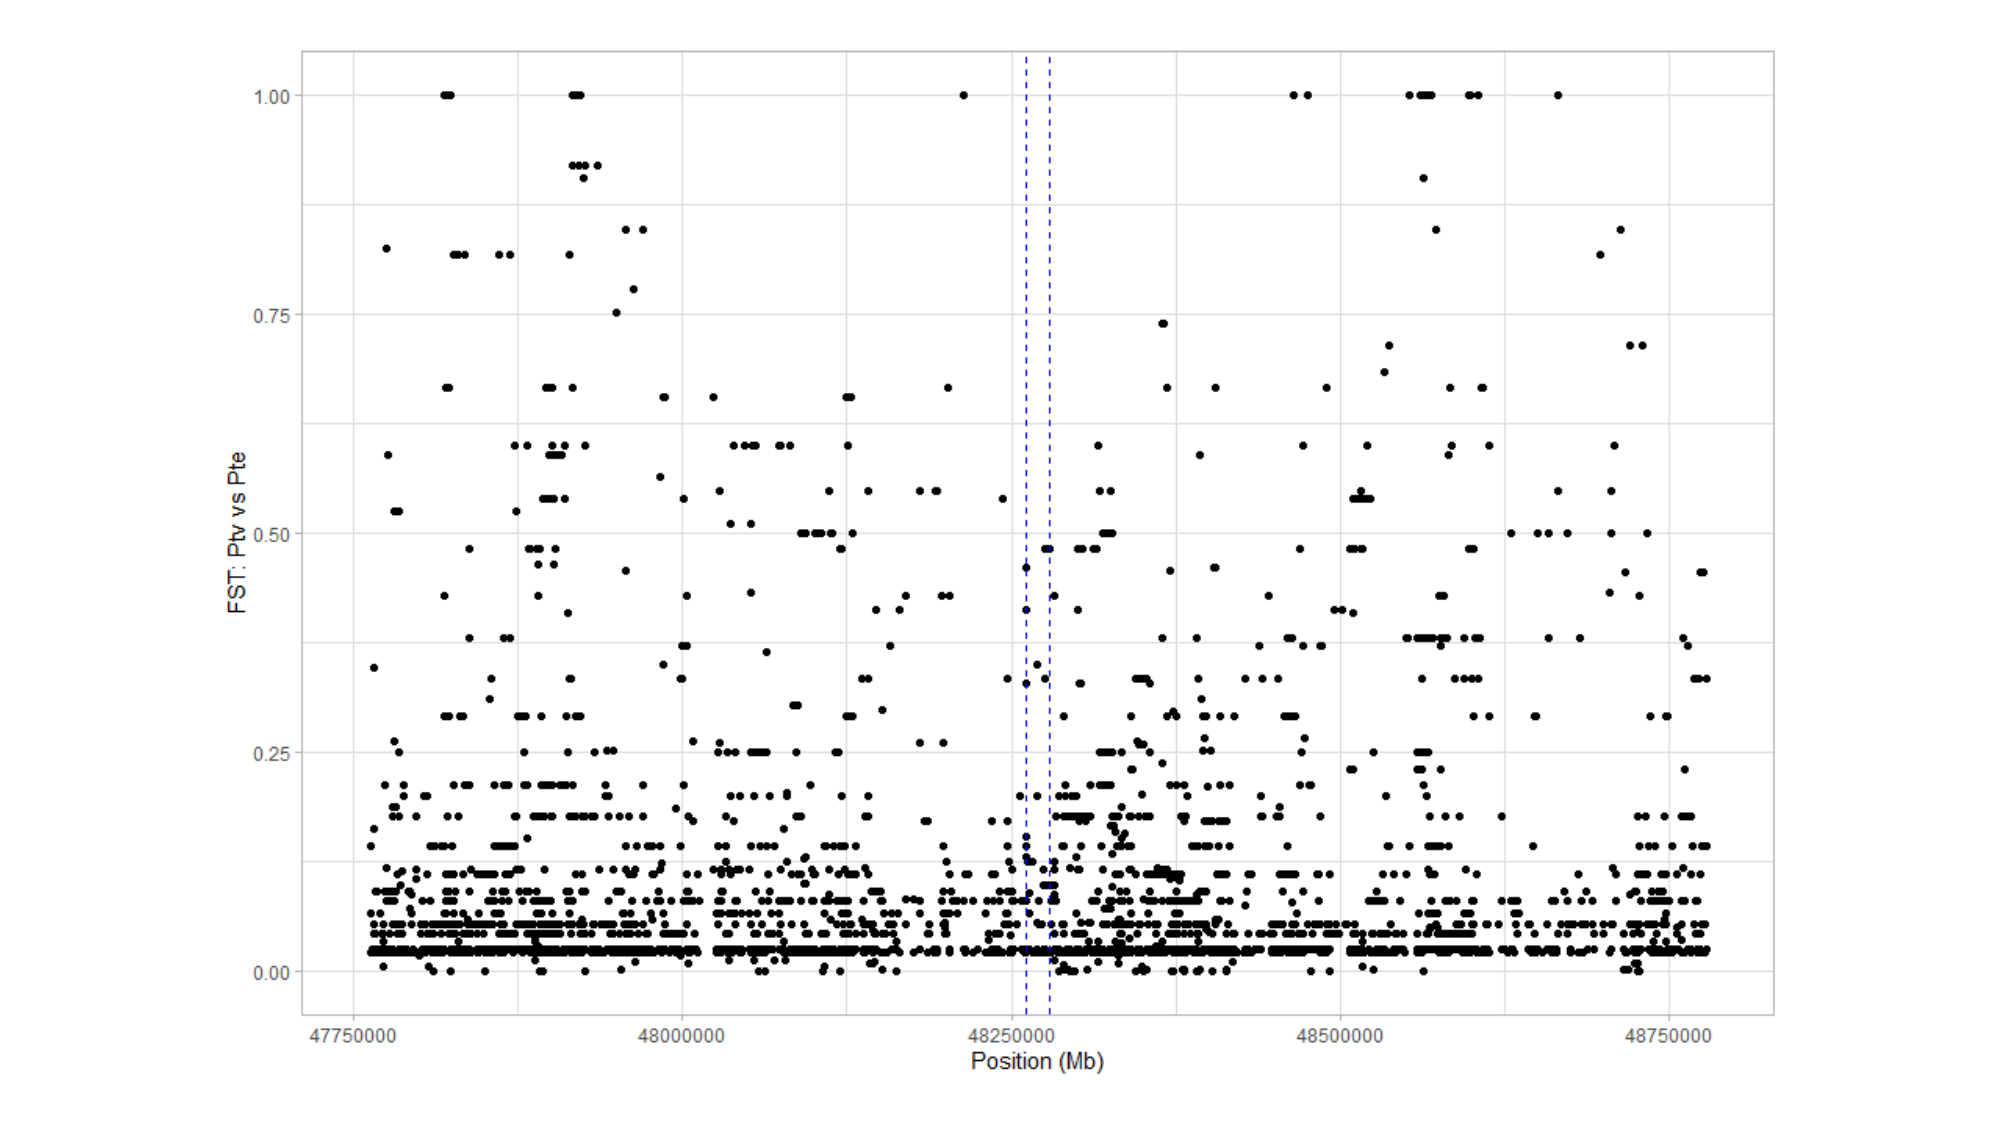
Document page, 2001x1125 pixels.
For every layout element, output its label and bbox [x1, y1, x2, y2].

picture [214, 40, 1786, 1085]
